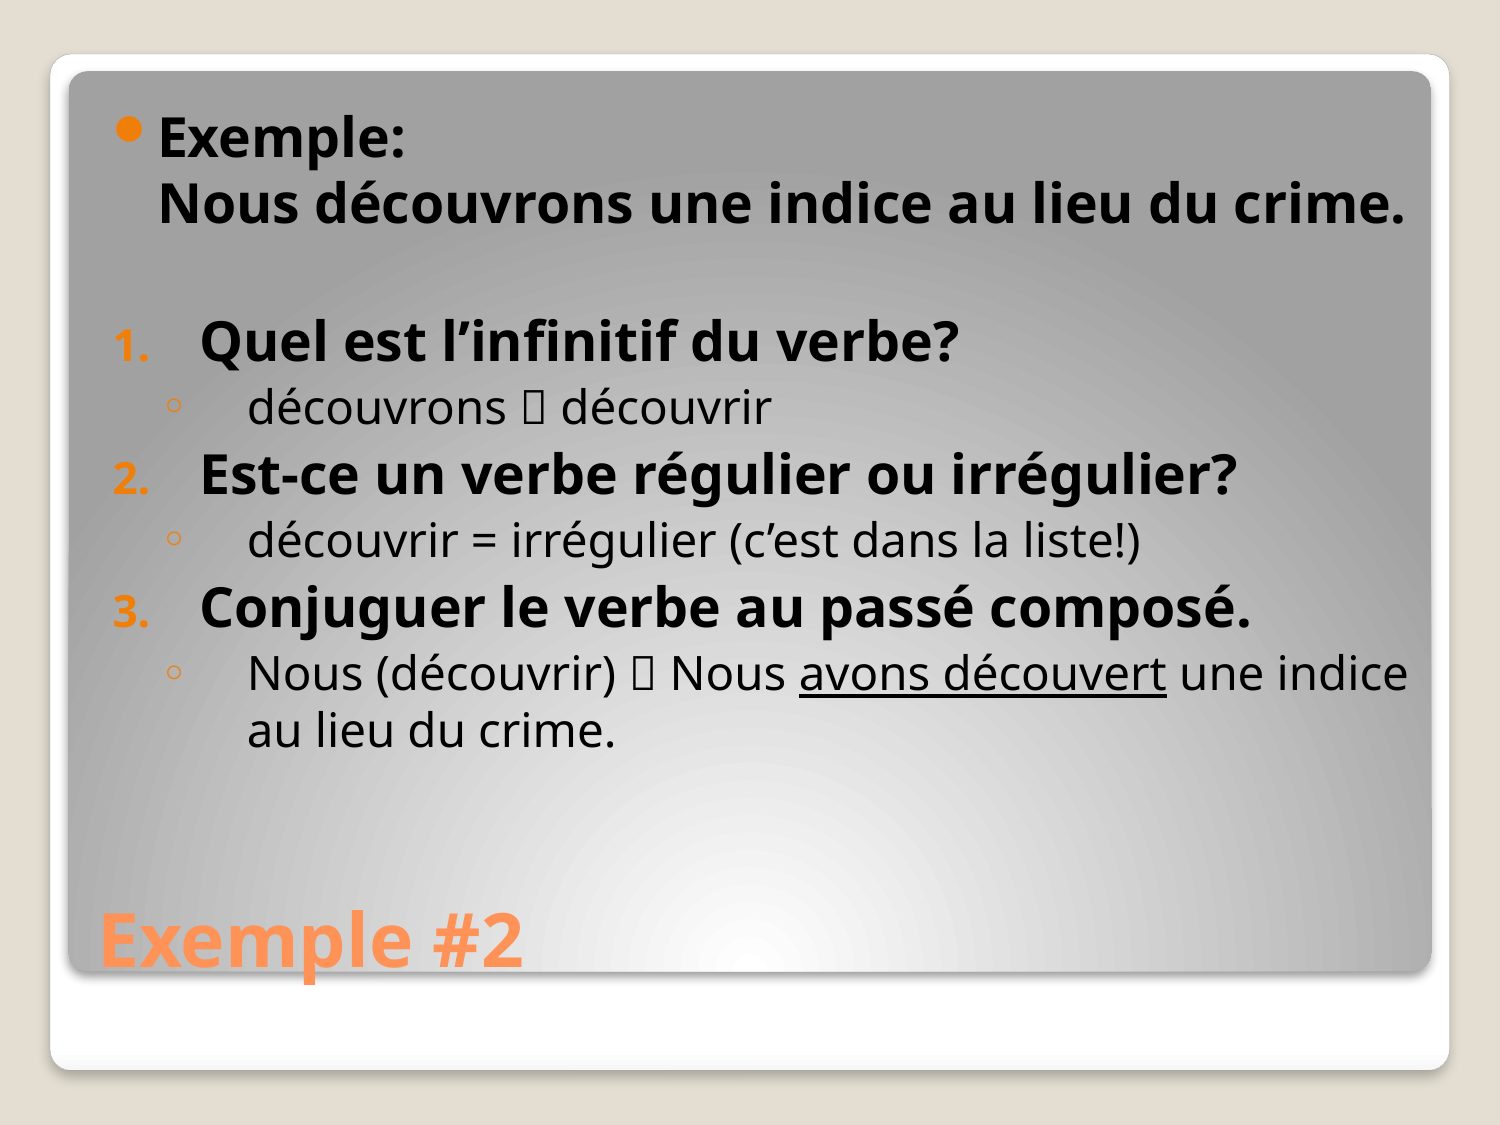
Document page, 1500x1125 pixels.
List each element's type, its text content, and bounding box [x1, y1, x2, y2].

list Exemple: Nous découvrons une indice au lieu du crime. Quel est l’infinitif du verbe? découvrons  découvrir Est-ce un verbe régulier ou irrégulier? découvrir = irrégulier (c’est dans la liste!) Conjuguer le verbe au passé composé. Nous (découvrir)  Nous avons découvert une indice au lieu du crime. [82, 86, 1425, 774]
title Exemple #2 [82, 817, 1425, 990]
